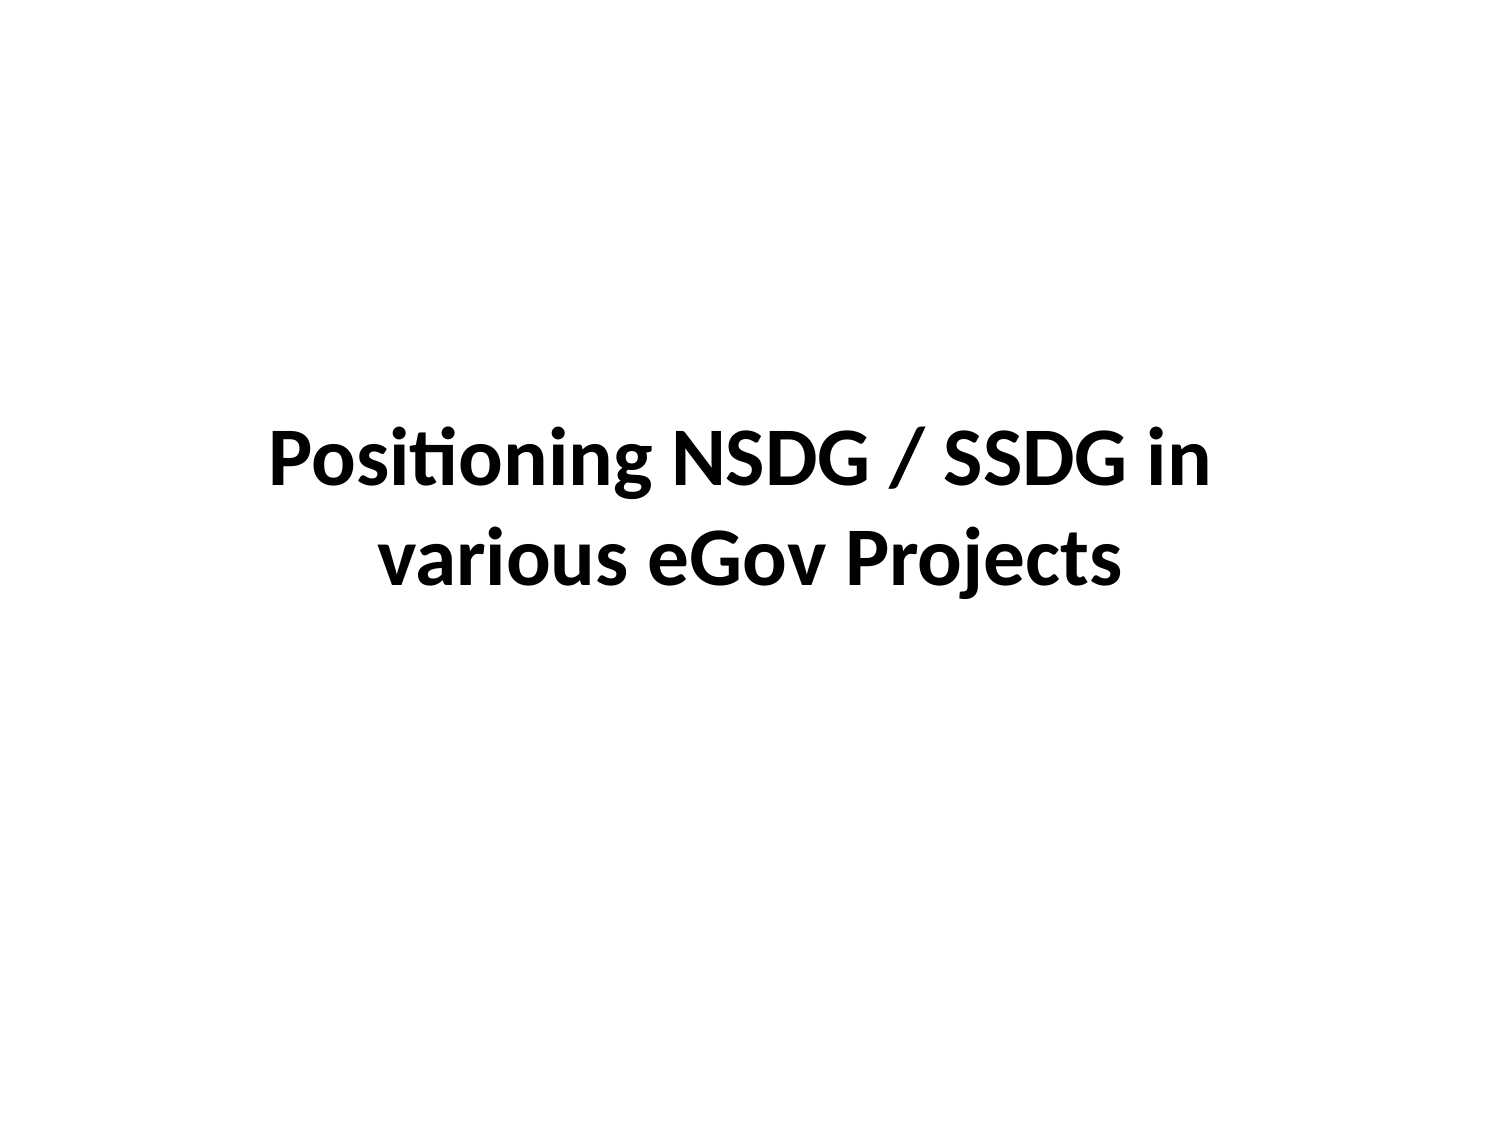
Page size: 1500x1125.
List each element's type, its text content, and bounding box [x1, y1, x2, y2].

title Positioning NSDG / SSDG in various eGov Projects [112, 299, 1388, 704]
